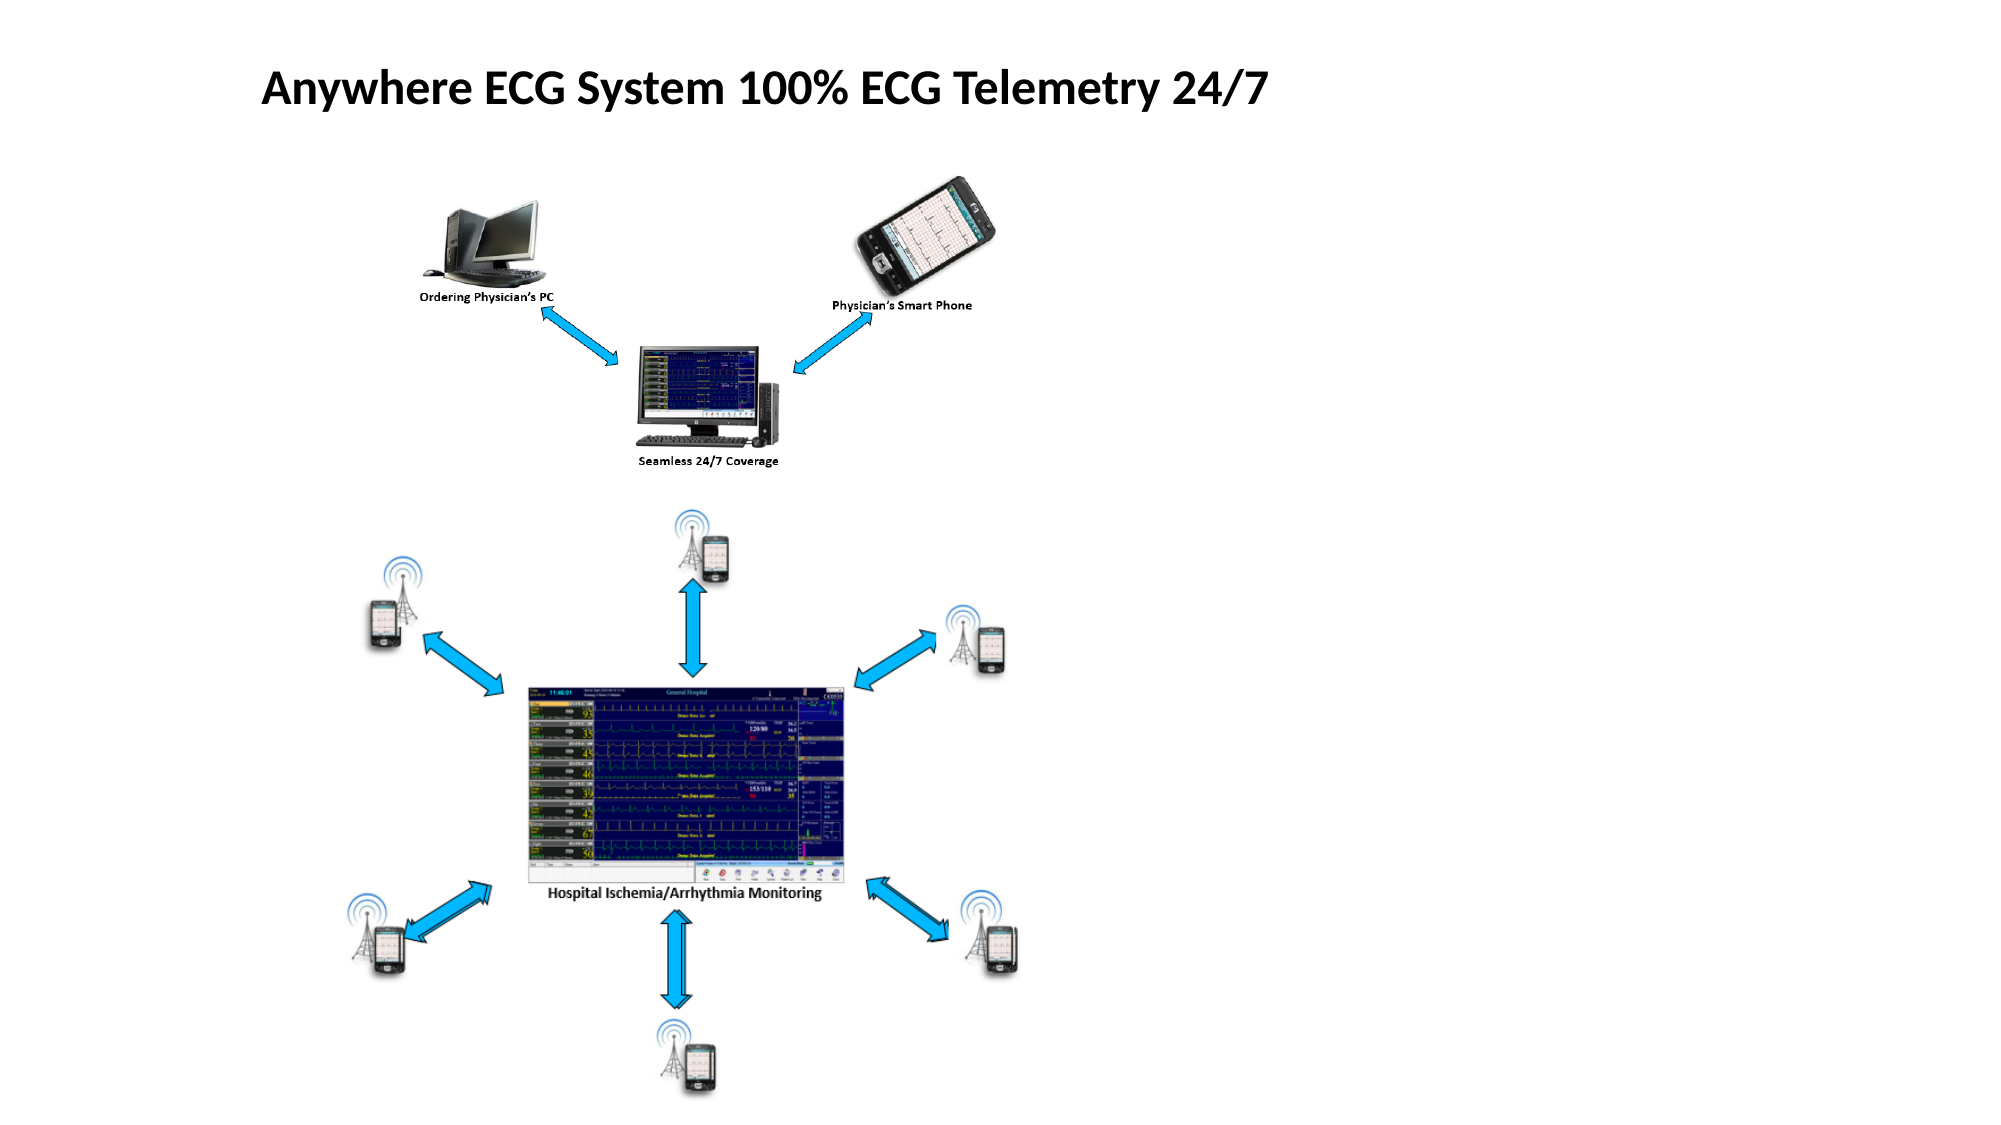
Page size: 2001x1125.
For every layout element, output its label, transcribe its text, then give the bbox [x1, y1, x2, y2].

picture [291, 151, 1112, 1125]
text_box Anywhere ECG System 100% ECG Telemetry 24/7 [246, 47, 1458, 123]
